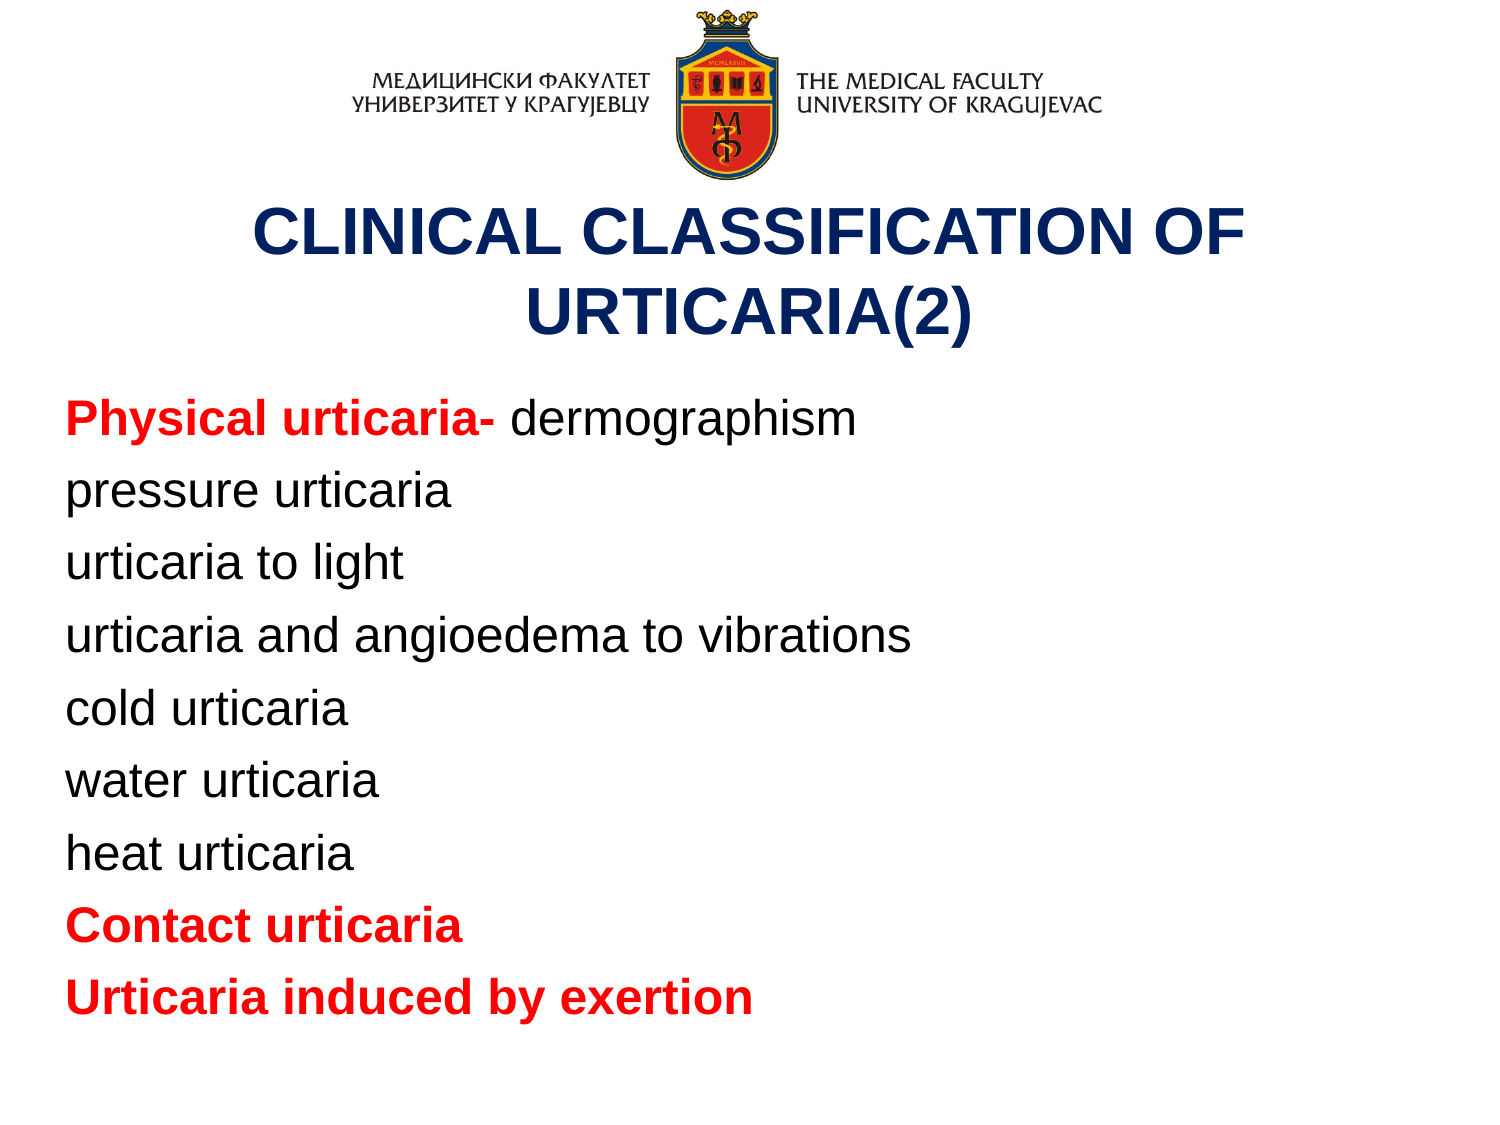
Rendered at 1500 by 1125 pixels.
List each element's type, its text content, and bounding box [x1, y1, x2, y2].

text_box Physical urticaria- dermographism pressure urticaria urticaria to light urticaria and angioedema to vibrations cold urticaria water urticaria heat urticaria Contact urticaria Urticaria induced by exertion [49, 377, 1475, 1120]
text_box CLINICAL CLASSIFICATION OF URTICARIA(2) [74, 174, 1425, 362]
picture [328, 0, 1125, 174]
